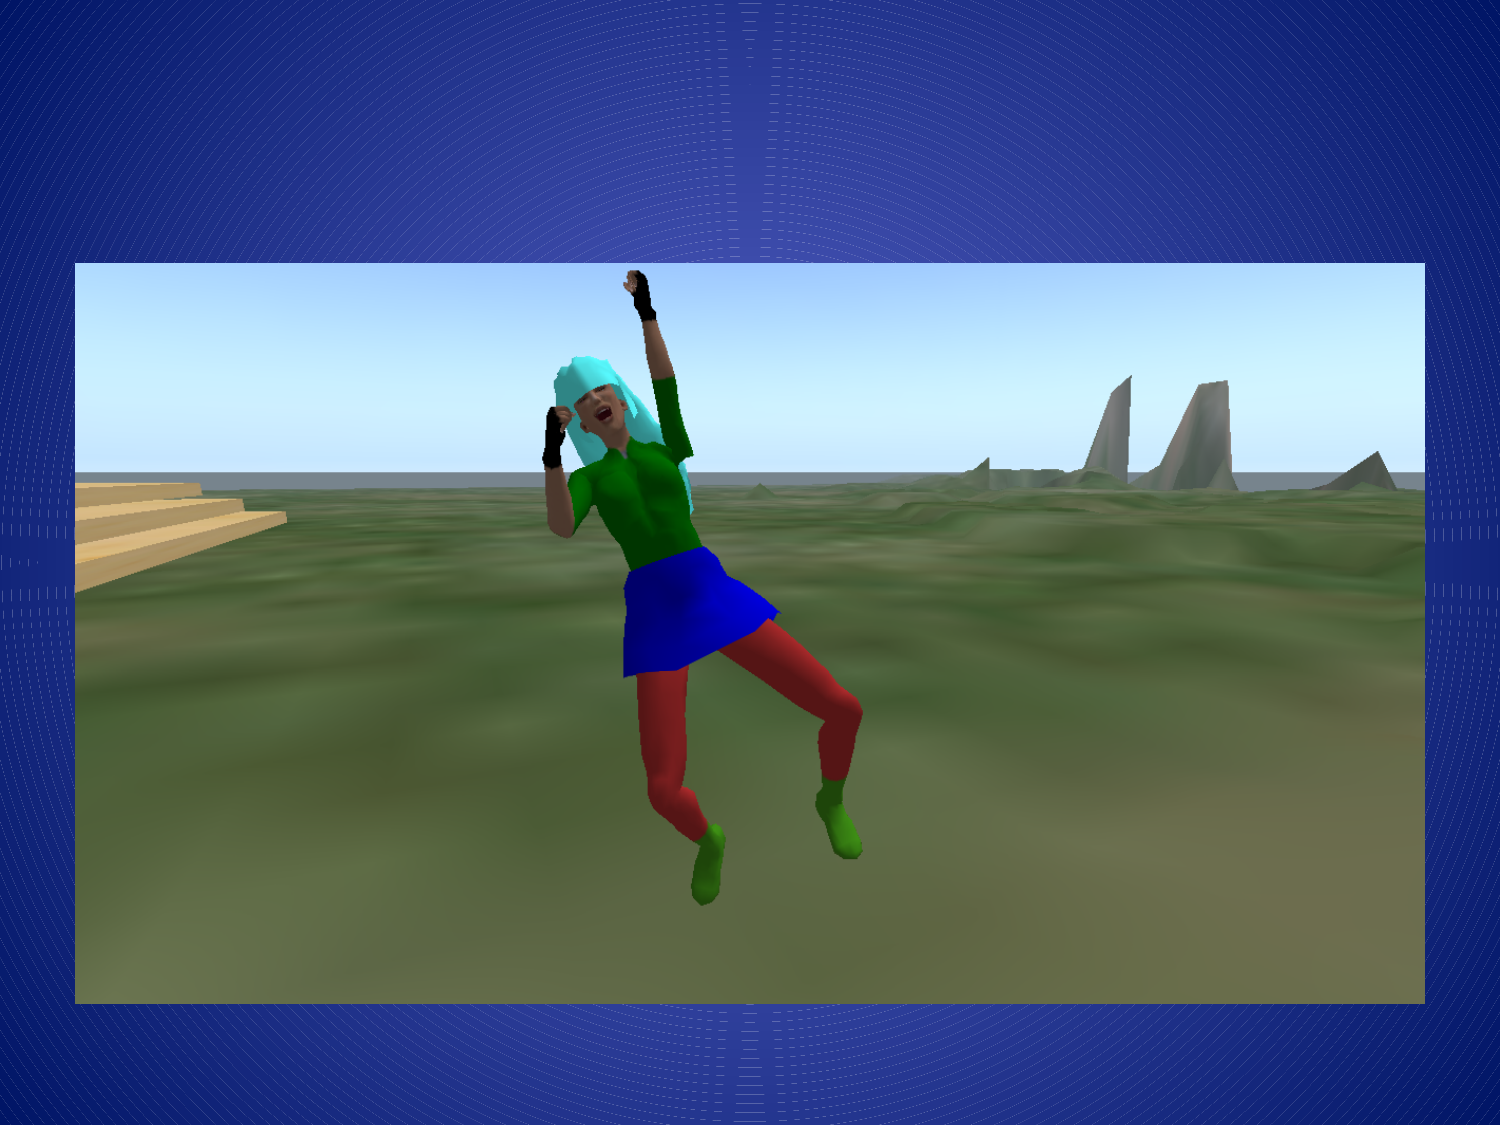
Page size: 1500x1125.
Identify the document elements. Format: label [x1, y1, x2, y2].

list [74, 262, 1426, 1006]
